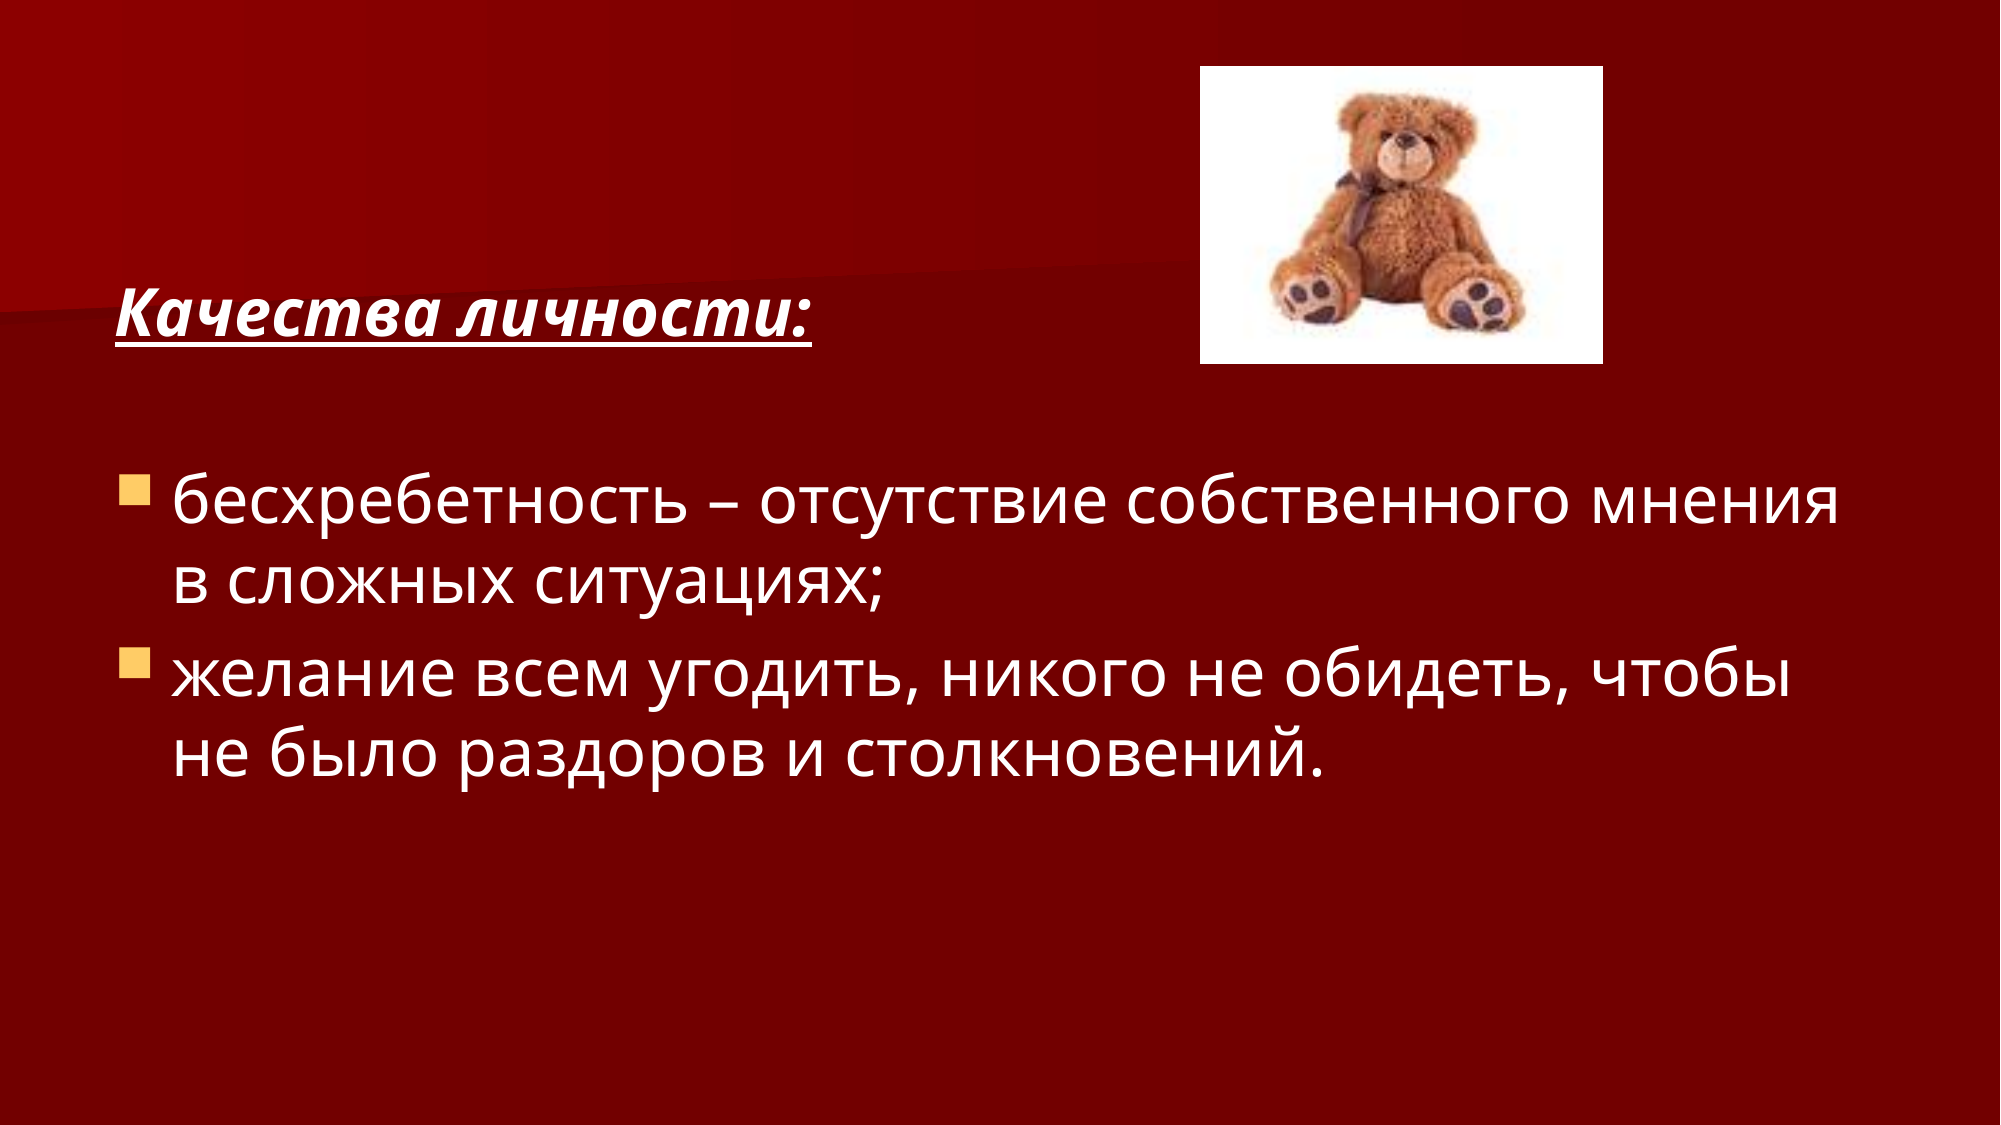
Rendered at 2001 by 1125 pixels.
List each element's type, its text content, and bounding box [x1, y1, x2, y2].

list Качества личности: бесхребетность – отсутствие собственного мнения в сложных ситуациях; желание всем угодить, никого не обидеть, чтобы не было раздоров и столкновений. [99, 262, 1901, 1001]
picture [1200, 66, 1603, 364]
